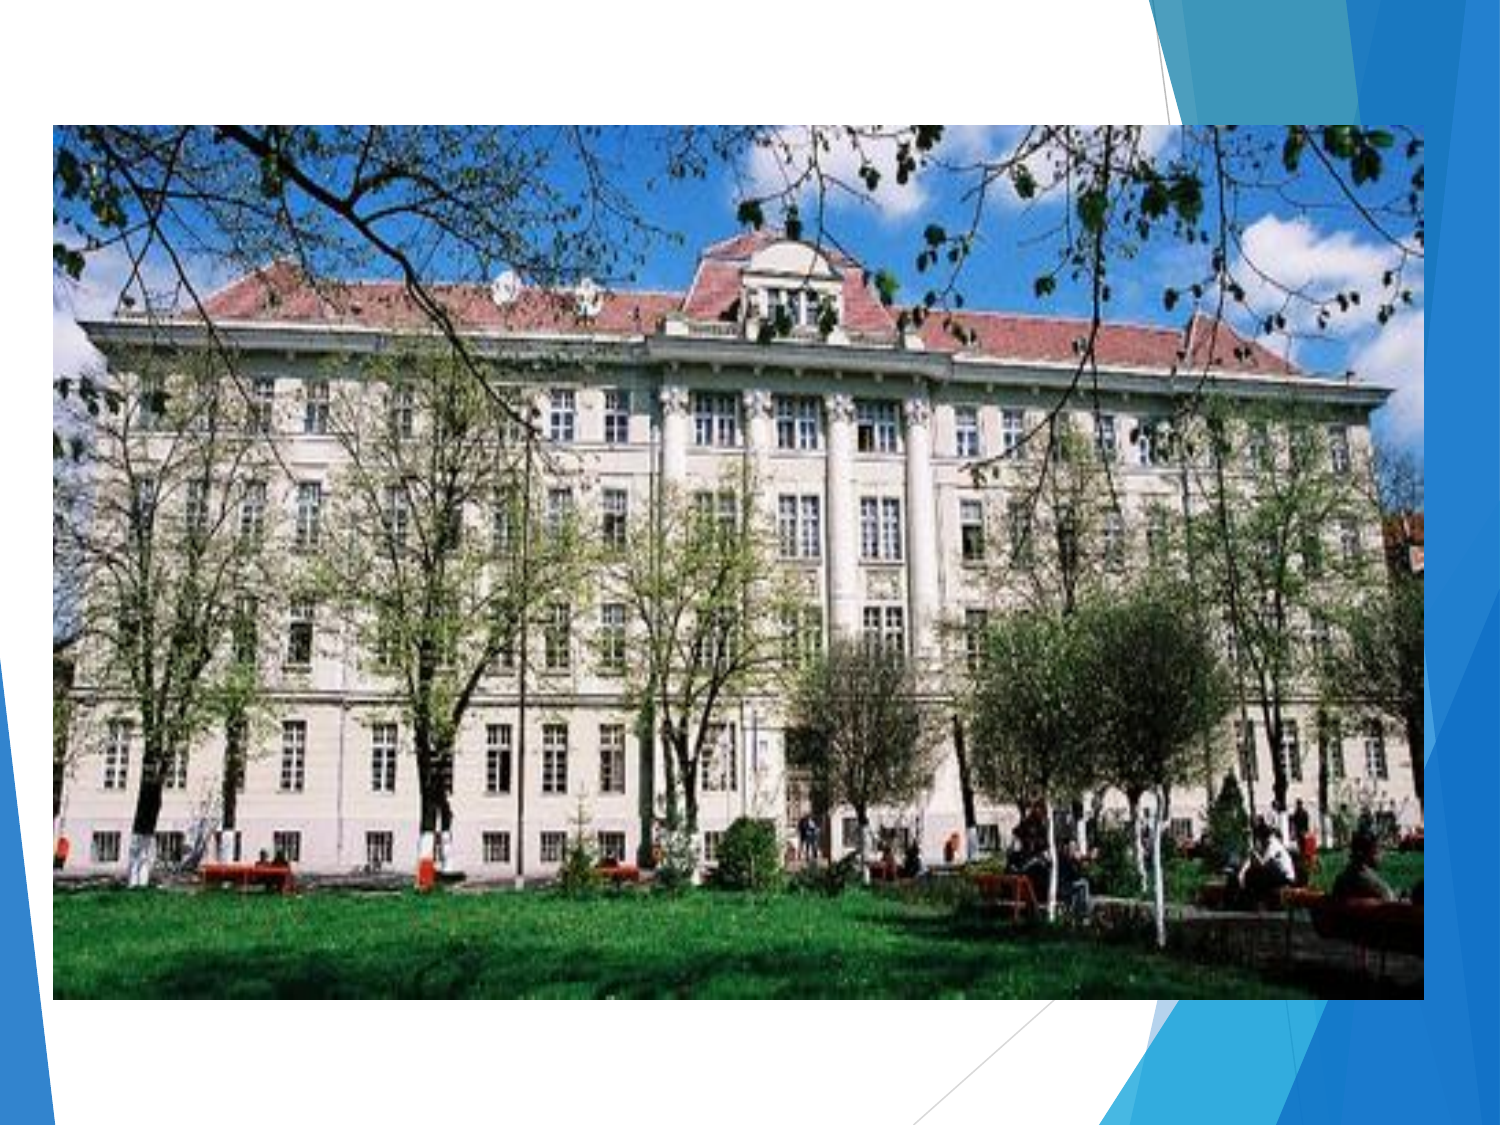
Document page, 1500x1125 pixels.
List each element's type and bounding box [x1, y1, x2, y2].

picture [52, 125, 1424, 1000]
